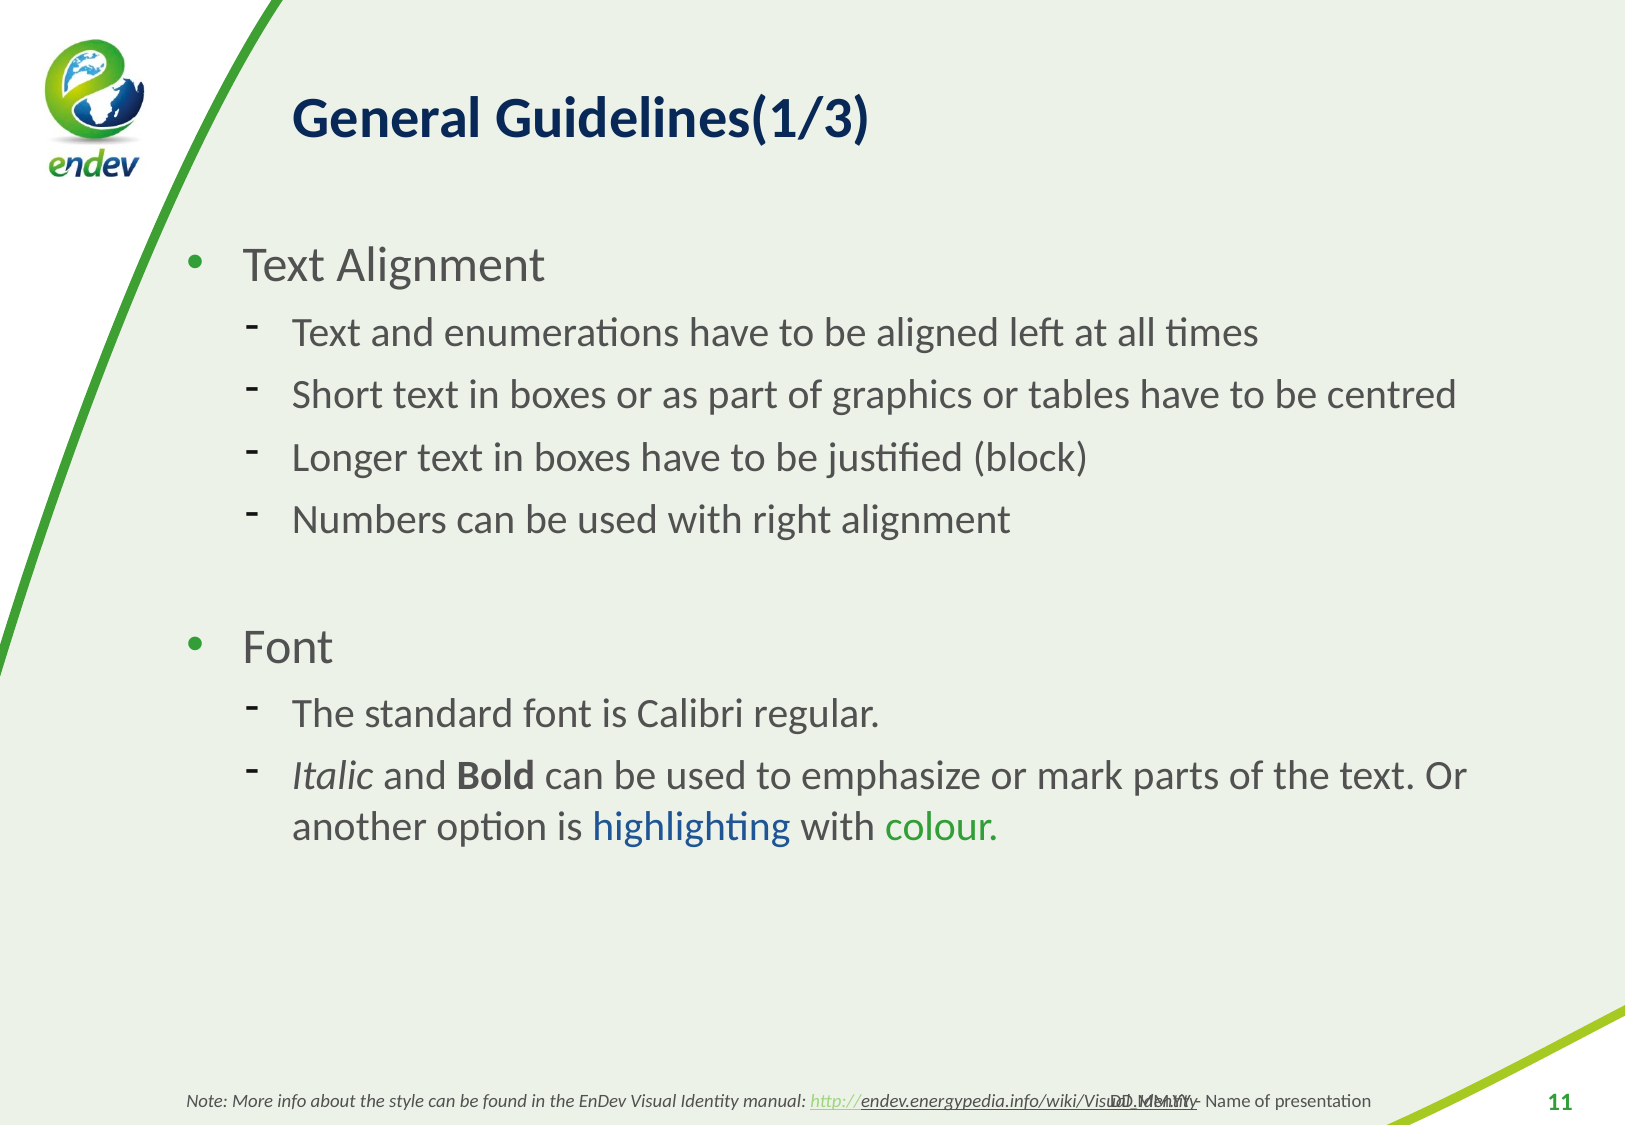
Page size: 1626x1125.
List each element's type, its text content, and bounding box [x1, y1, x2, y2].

text_box Note: More info about the style can be found in the EnDev Visual Identity manual: http://endev.energypedia.info/wiki/Visual_Identity [186, 1074, 871, 1125]
list Text Alignment Text and enumerations have to be aligned left at all times Short text in boxes or as part of graphics or tables have to be centred Longer text in boxes have to be justified (block) Numbers can be used with right alignment Font The standard font is Calibri regular. Italic and Bold can be used to emphasize or mark parts of the text. Or another option is highlighting with colour. [186, 231, 1545, 1075]
footer DD.MM.YY - Name of presentation [871, 1074, 1387, 1125]
slide_number 11 [1516, 1074, 1604, 1125]
title General Guidelines(1/3) [292, 7, 1557, 158]
picture [32, 39, 157, 177]
